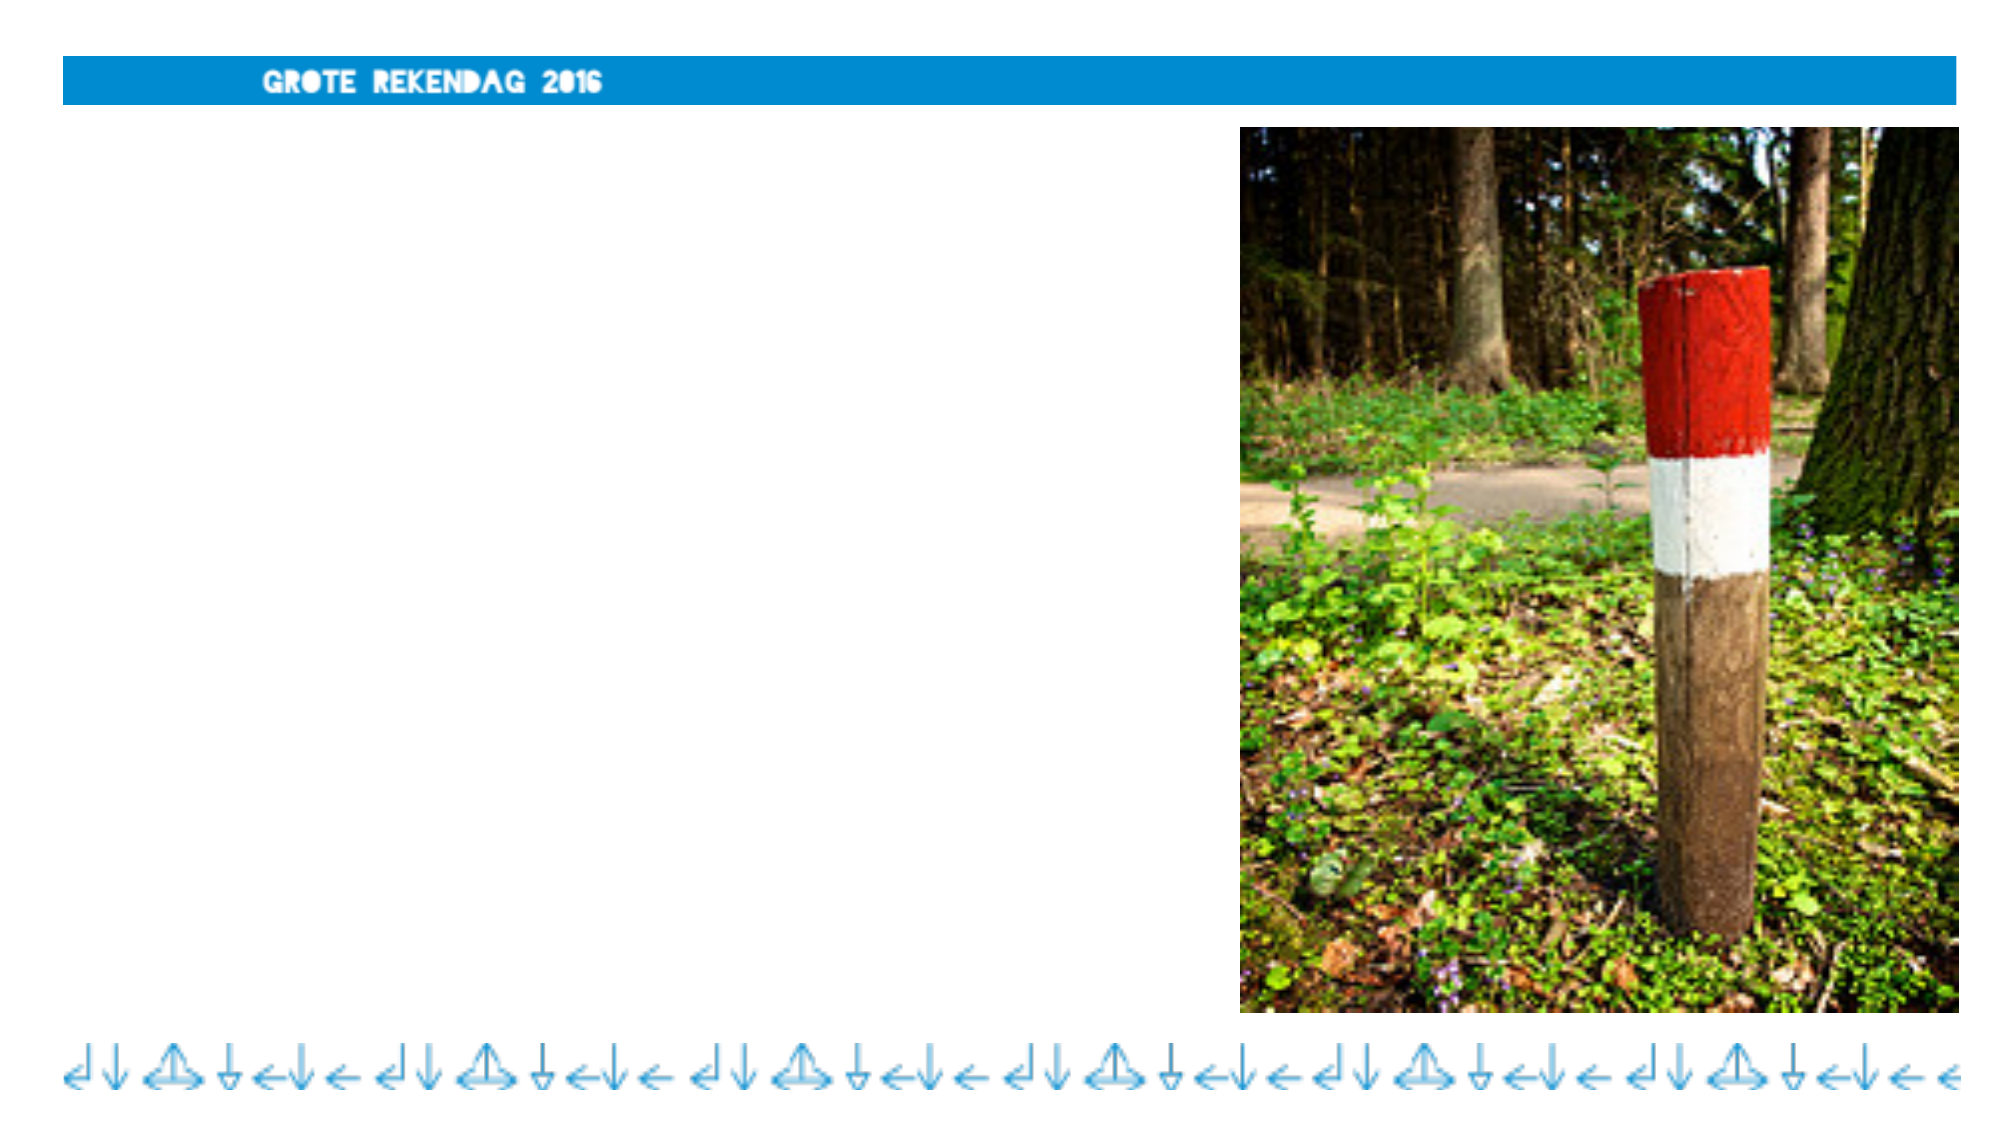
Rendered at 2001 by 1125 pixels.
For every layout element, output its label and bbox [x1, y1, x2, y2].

picture [1240, 127, 1959, 1014]
picture [373, 69, 525, 93]
picture [542, 69, 602, 93]
picture [63, 1042, 1961, 1090]
picture [263, 69, 357, 93]
